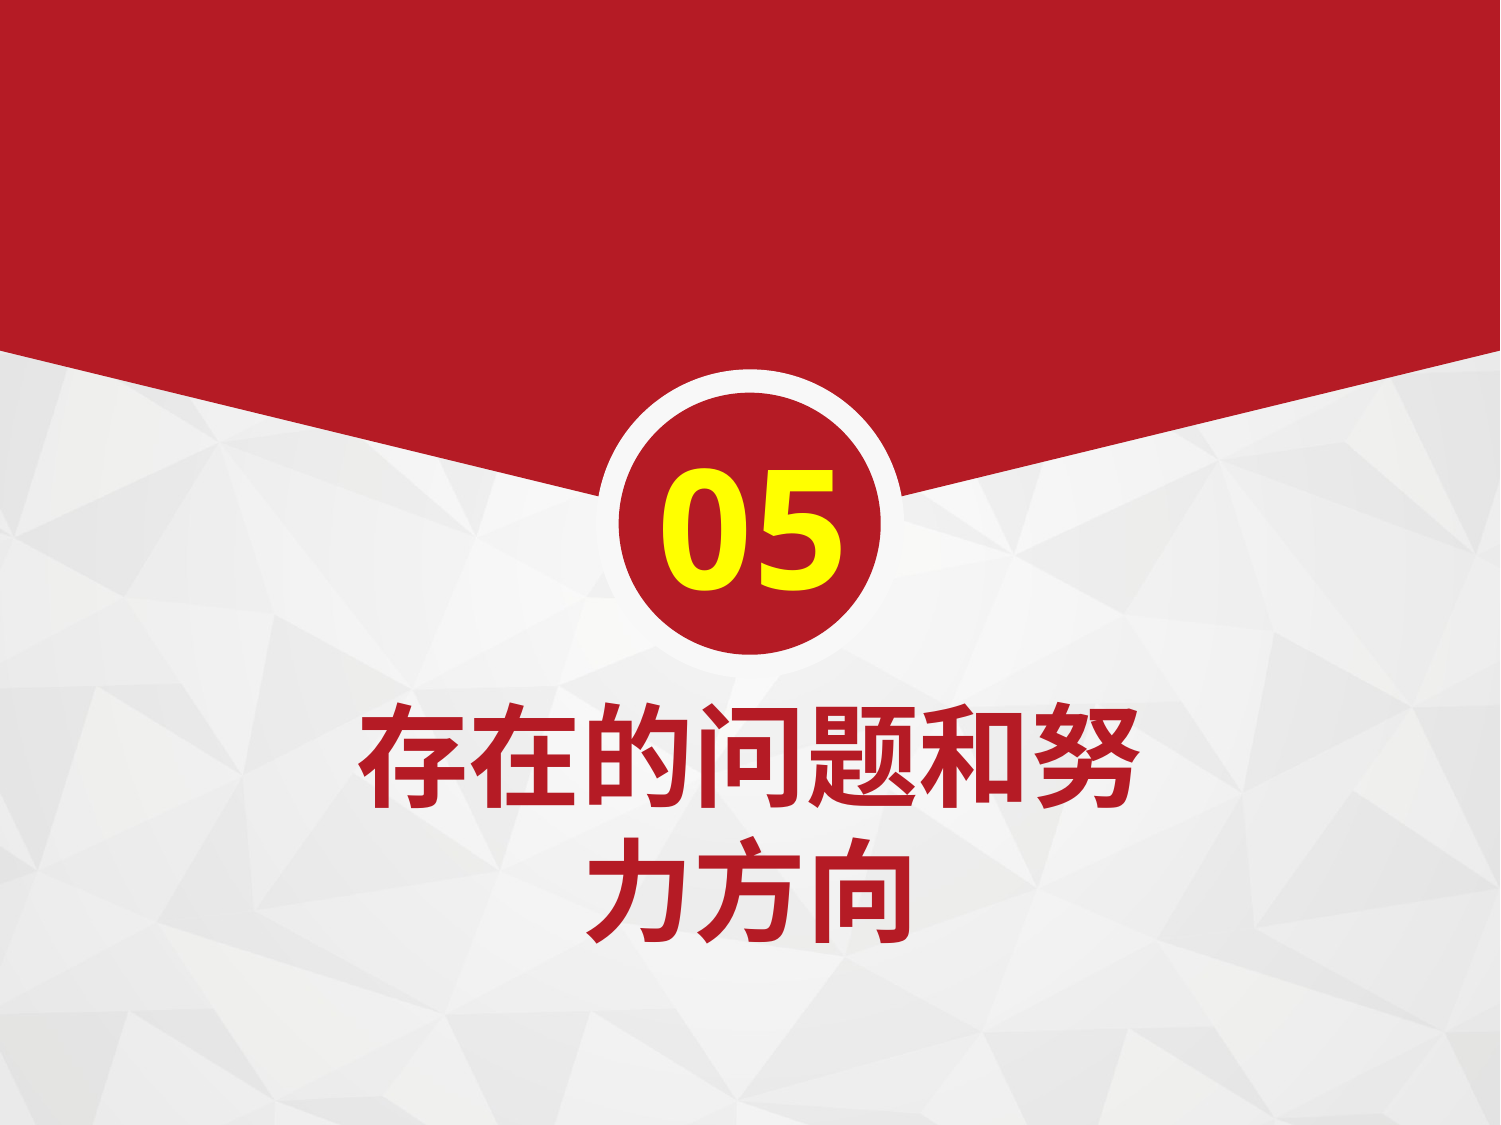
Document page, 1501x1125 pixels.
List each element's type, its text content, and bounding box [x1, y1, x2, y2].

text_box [595, 369, 905, 679]
text_box [0, 0, 1500, 495]
text_box 存在的问题和努力方向 [289, 679, 1211, 964]
picture [0, 0, 1501, 1125]
